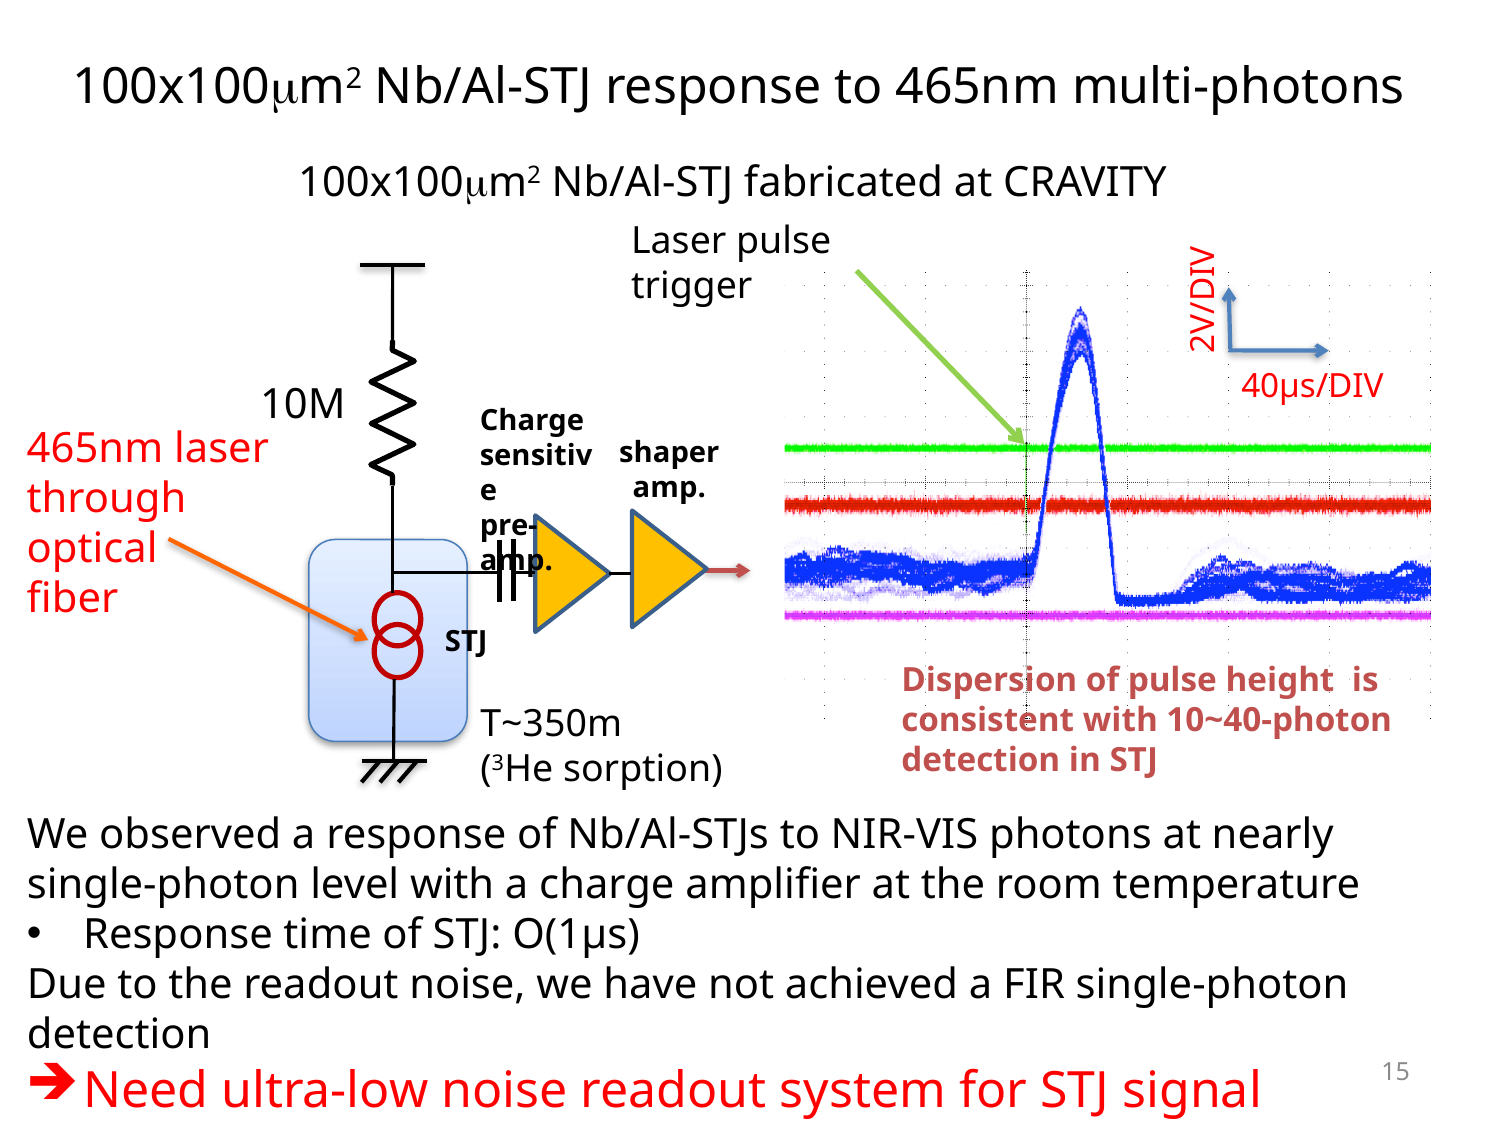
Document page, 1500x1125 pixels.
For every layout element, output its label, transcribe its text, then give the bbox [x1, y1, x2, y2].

text_box Dispersion of pulse height is consistent with 10~40-photon detection in STJ [886, 732, 1431, 786]
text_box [856, 270, 1025, 445]
text_box 100x100m2 Nb/Al-STJ fabricated at CRAVITY [283, 147, 1183, 213]
title 100x100m2 Nb/Al-STJ response to 465nm multi-photons [11, 36, 1467, 131]
picture [784, 270, 1431, 725]
text_box We observed a response of Nb/Al-STJs to NIR-VIS photons at nearly single-photon level with a charge amplifier at the room temperature Response time of STJ: O(1μs) Due to the readout noise, we have not achieved a FIR single-photon detection Need ultra-low noise readout system for STJ signal [12, 799, 1483, 1125]
text_box Laser pulse trigger [616, 213, 958, 314]
slide_number 15 [1074, 1042, 1425, 1103]
text_box 2V/DIV [1173, 231, 1228, 269]
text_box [11, 265, 751, 798]
